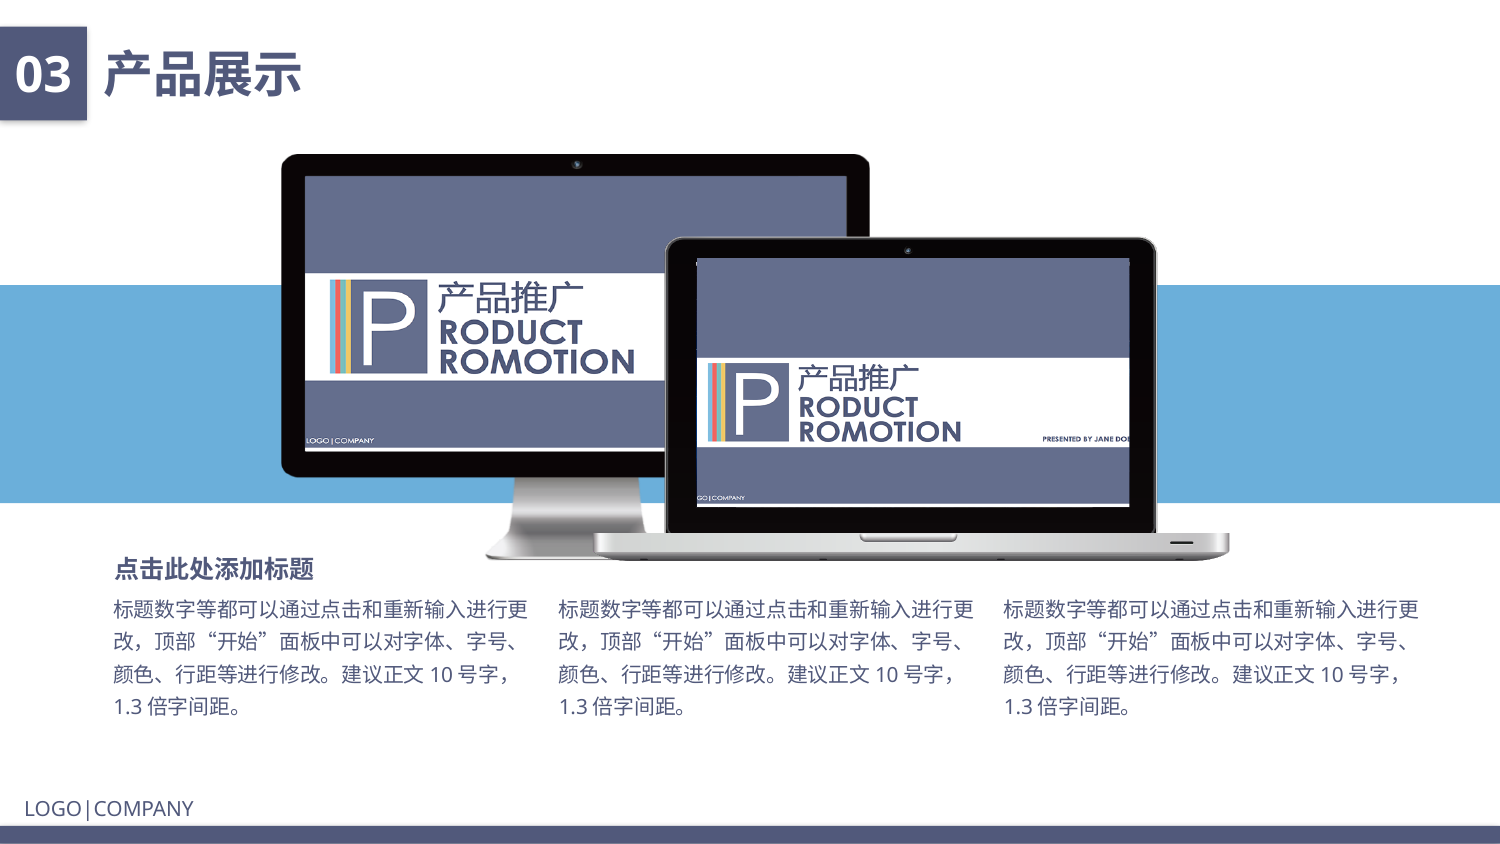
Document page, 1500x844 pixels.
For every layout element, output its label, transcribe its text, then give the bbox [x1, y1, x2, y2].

text_box LOGO|COMPANY [9, 787, 209, 828]
text_box [0, 283, 275, 505]
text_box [592, 236, 1230, 561]
text_box [1235, 283, 1500, 505]
text_box 标题数字等都可以通过点击和重新输入进行更改，顶部“开始”面板中可以对字体、字号、颜色、行距等进行修改。建议正文10号字，1.3倍字间距。 [989, 581, 1435, 727]
text_box [0, 825, 1500, 844]
text_box 点击此处添加标题 [99, 536, 330, 591]
text_box 标题数字等都可以通过点击和重新输入进行更改，顶部“开始”面板中可以对字体、字号、颜色、行距等进行修改。建议正文10号字，1.3倍字间距。 [543, 581, 989, 727]
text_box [0, 26, 322, 121]
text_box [281, 153, 870, 561]
text_box 标题数字等都可以通过点击和重新输入进行更改，顶部“开始”面板中可以对字体、字号、颜色、行距等进行修改。建议正文10号字，1.3倍字间距。 [98, 581, 543, 727]
